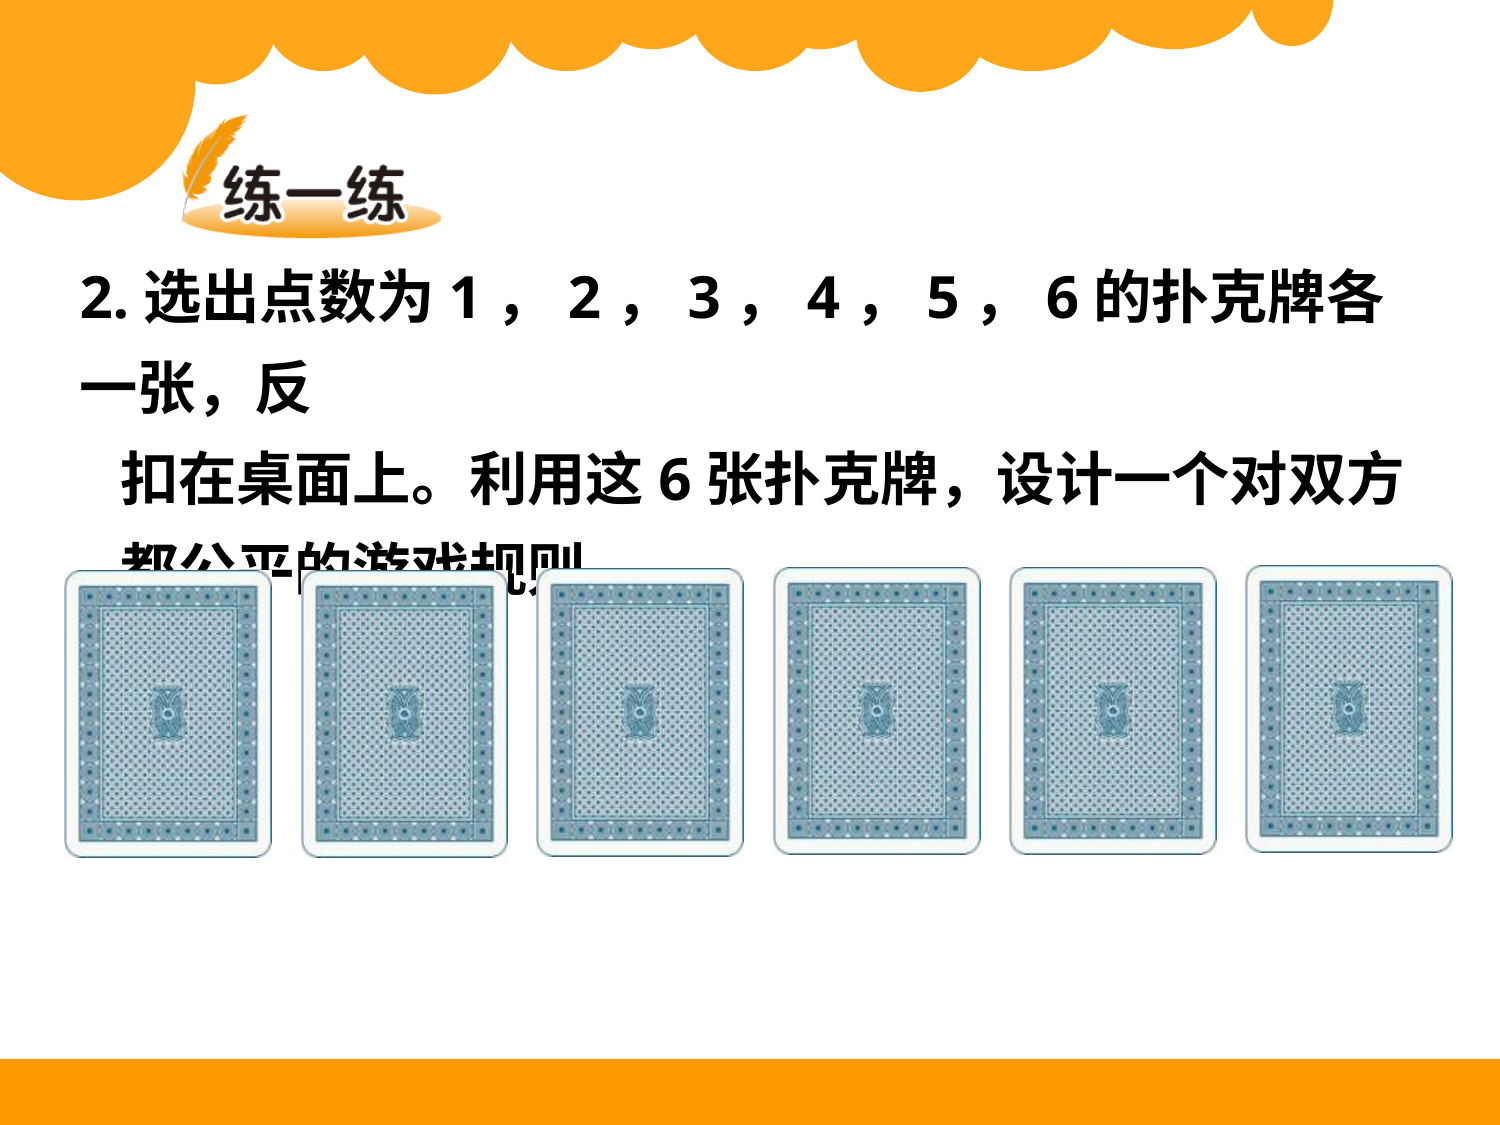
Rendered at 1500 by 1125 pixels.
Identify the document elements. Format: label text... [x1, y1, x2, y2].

picture [536, 568, 744, 857]
picture [1245, 565, 1453, 854]
picture [64, 569, 272, 858]
picture [773, 566, 981, 855]
picture [1009, 566, 1217, 855]
picture [163, 113, 459, 244]
picture [300, 569, 509, 858]
text_box 2.选出点数为1，2，3，4，5，6的扑克牌各一张，反 扣在桌面上。利用这6张扑克牌，设计一个对双方 都公平的游戏规则。 [64, 231, 1447, 611]
